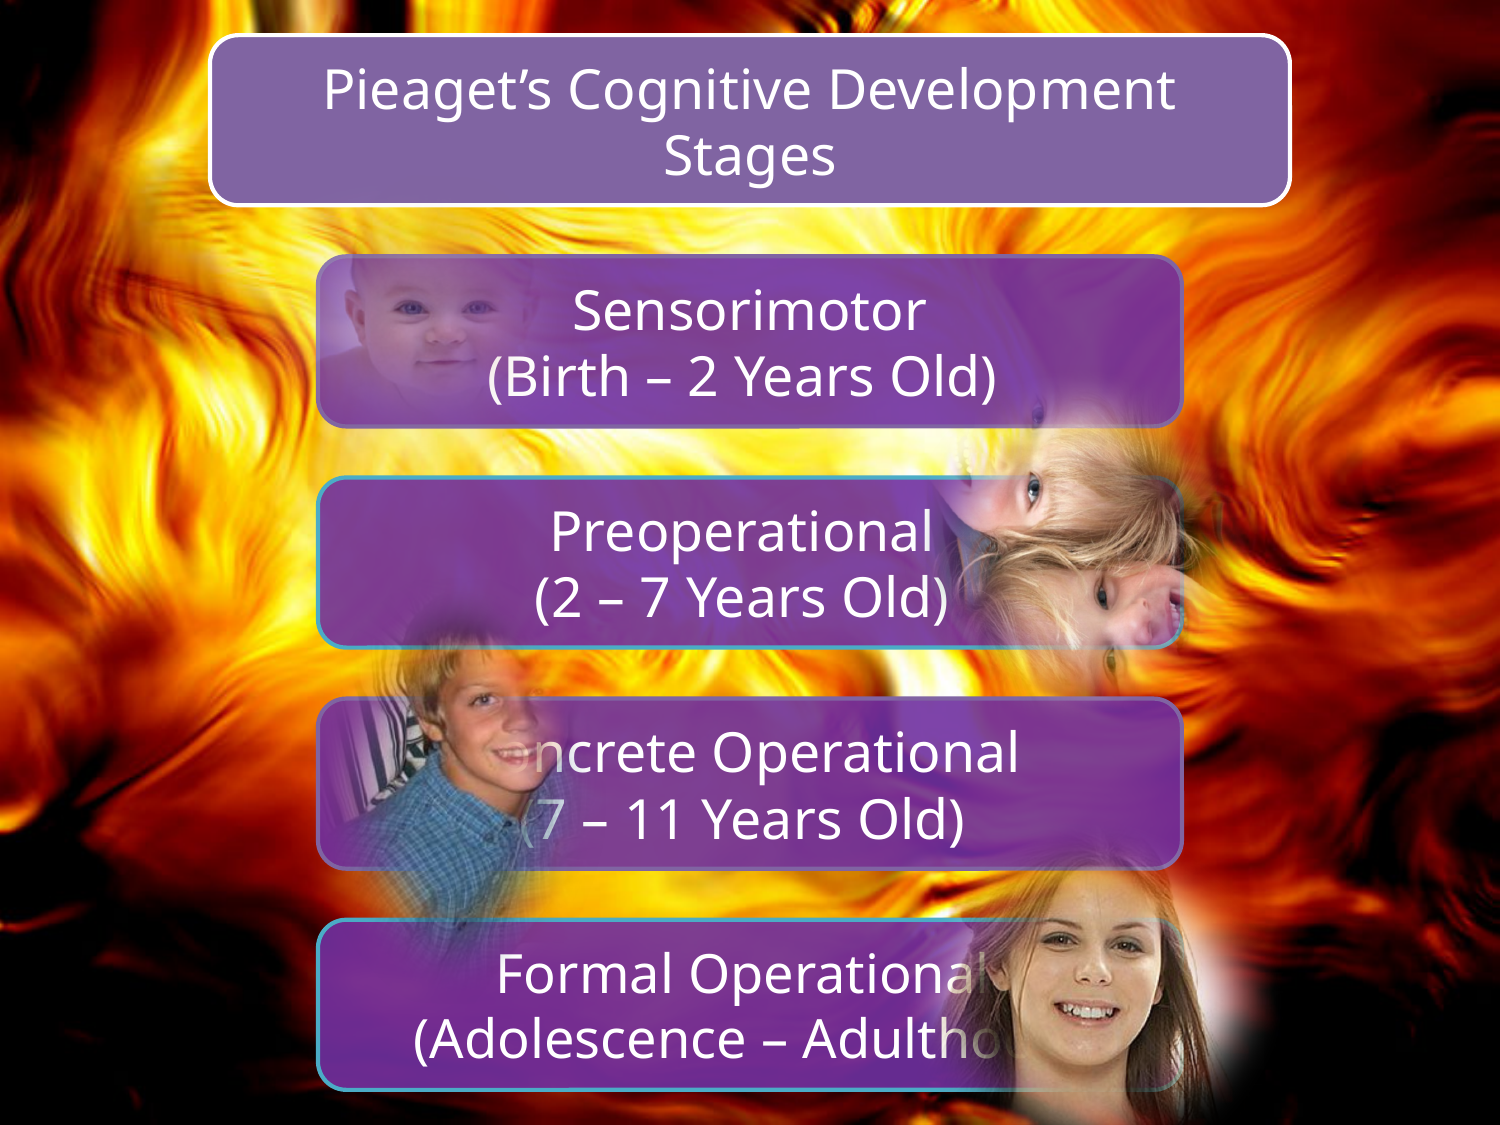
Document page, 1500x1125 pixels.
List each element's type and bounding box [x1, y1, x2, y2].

picture [0, 0, 1500, 1125]
list [74, 34, 1426, 1091]
